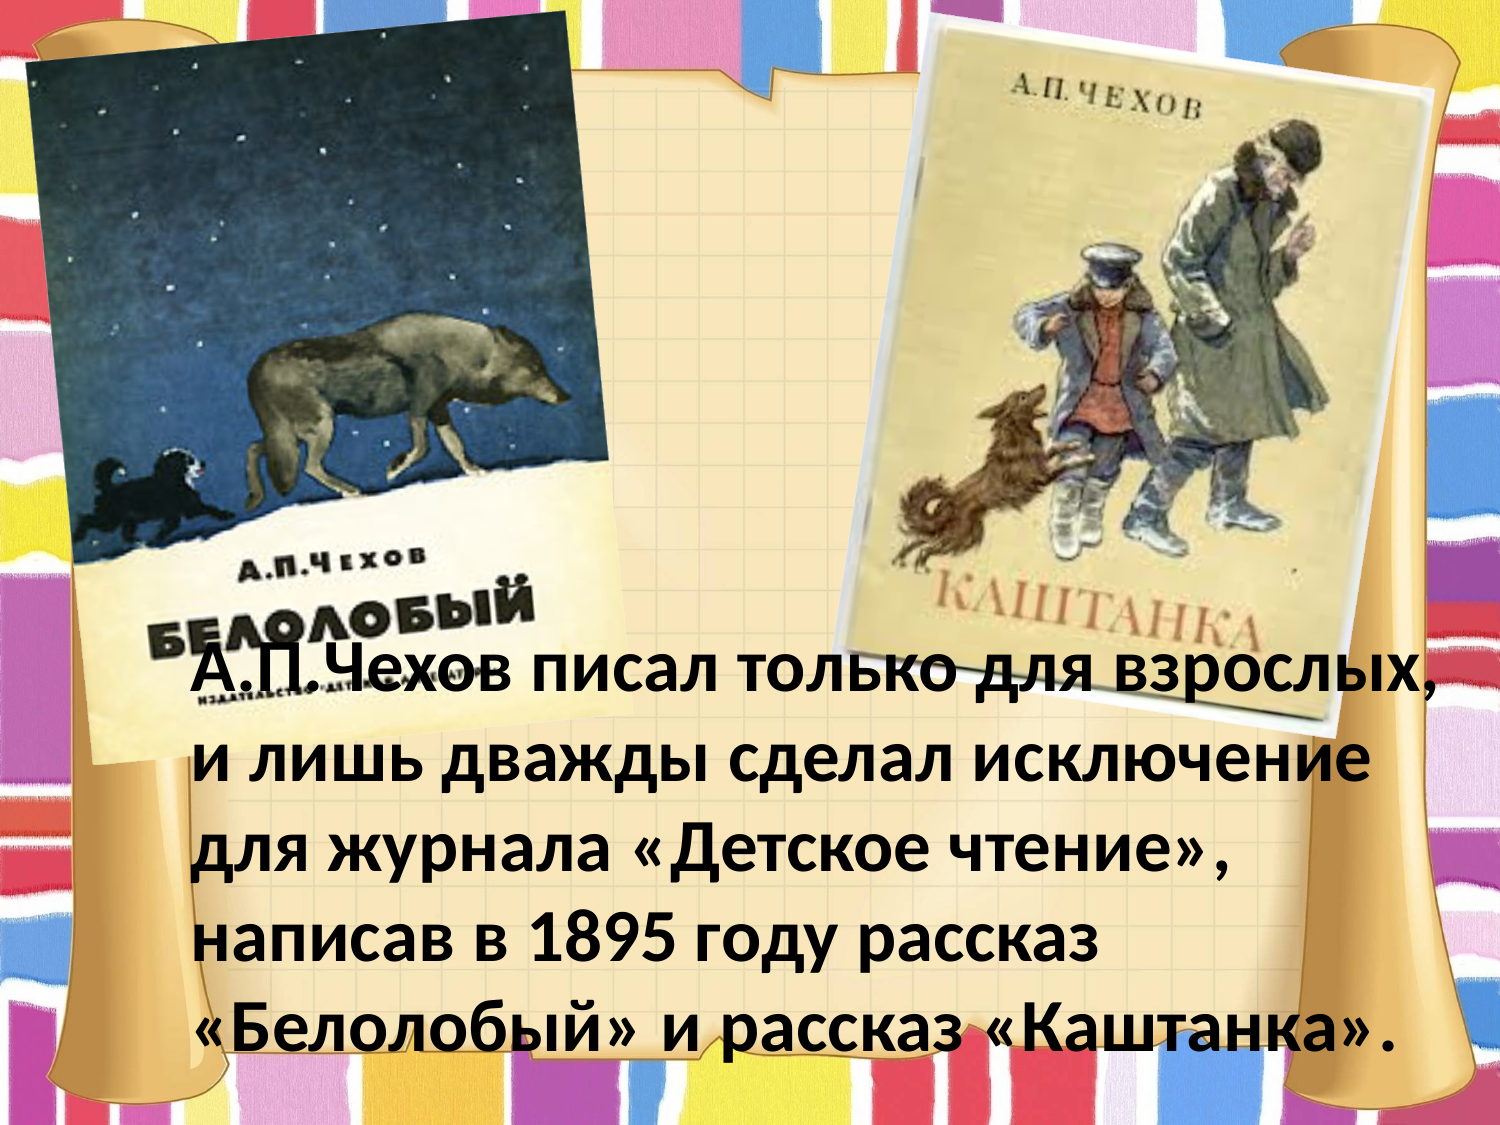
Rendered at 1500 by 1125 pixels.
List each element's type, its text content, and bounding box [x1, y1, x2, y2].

text_box А.П.Чехов писал только для взрослых, и лишь дважды сделал исключение для журнала «Детское чтение», написав в 1895 году рассказ «Белолобый» и рассказ «Каштанка». [175, 609, 1465, 1075]
picture [0, 0, 1500, 1125]
